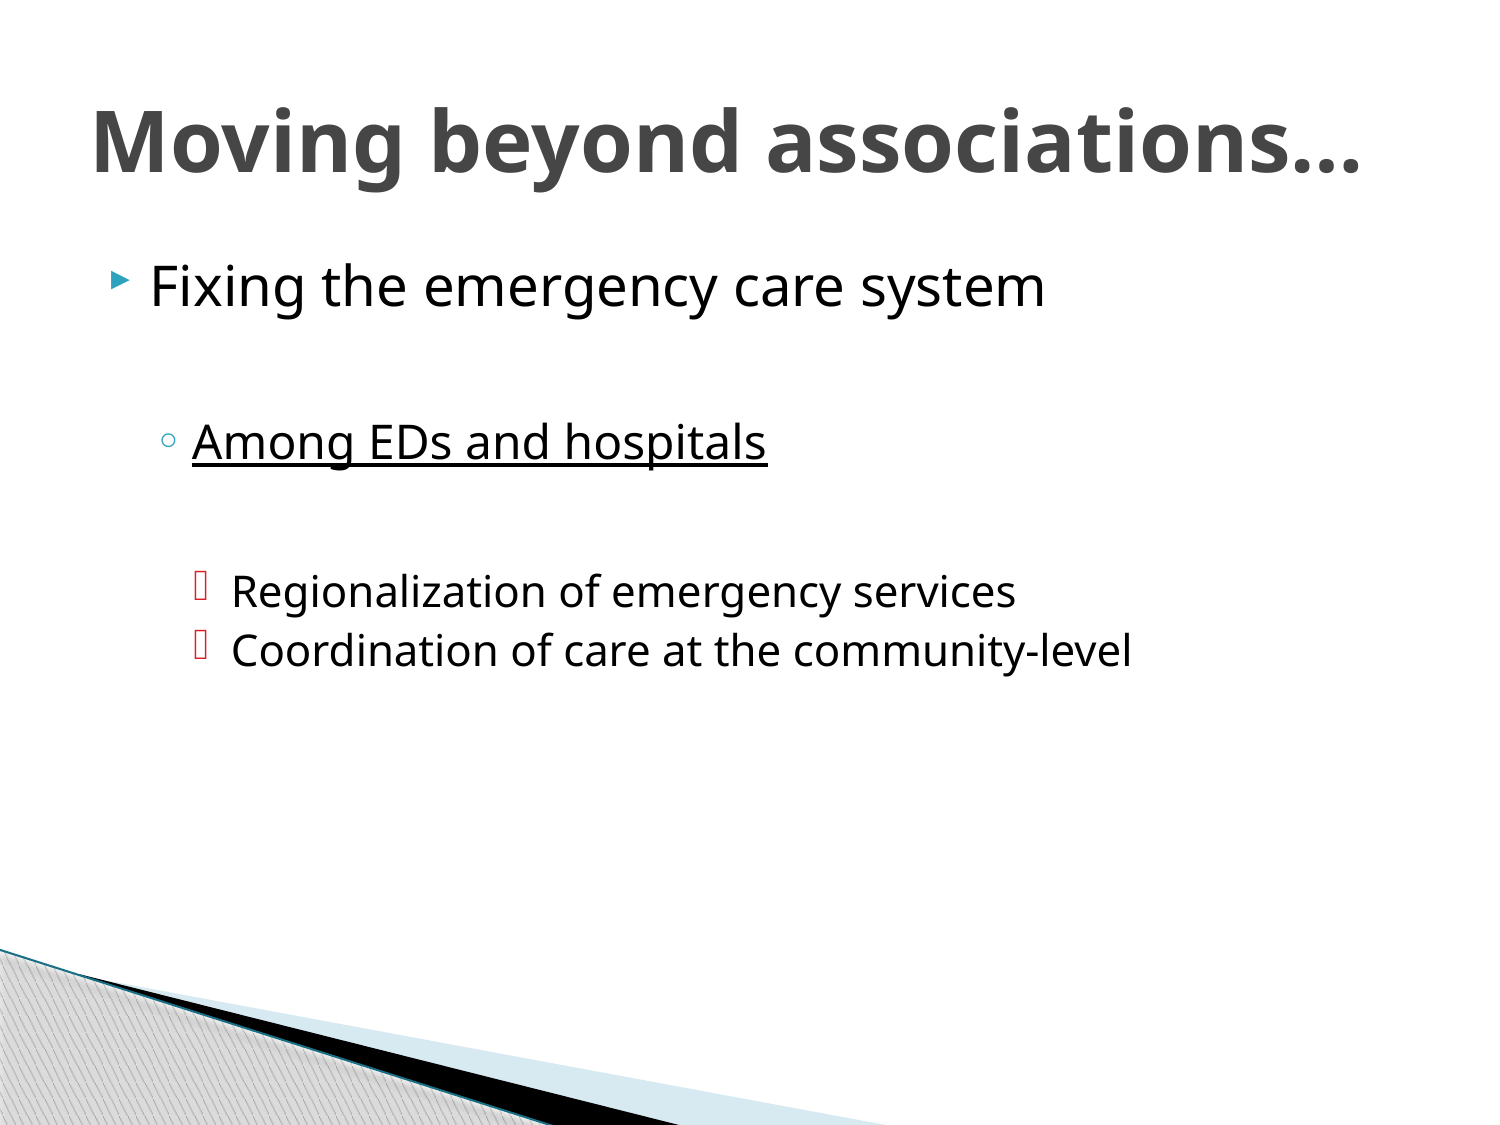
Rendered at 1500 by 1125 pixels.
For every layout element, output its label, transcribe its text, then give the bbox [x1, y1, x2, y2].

title Moving beyond associations… [75, 45, 1425, 233]
list Fixing the emergency care system Among EDs and hospitals Regionalization of emergency services Coordination of care at the community-level [74, 242, 1426, 986]
